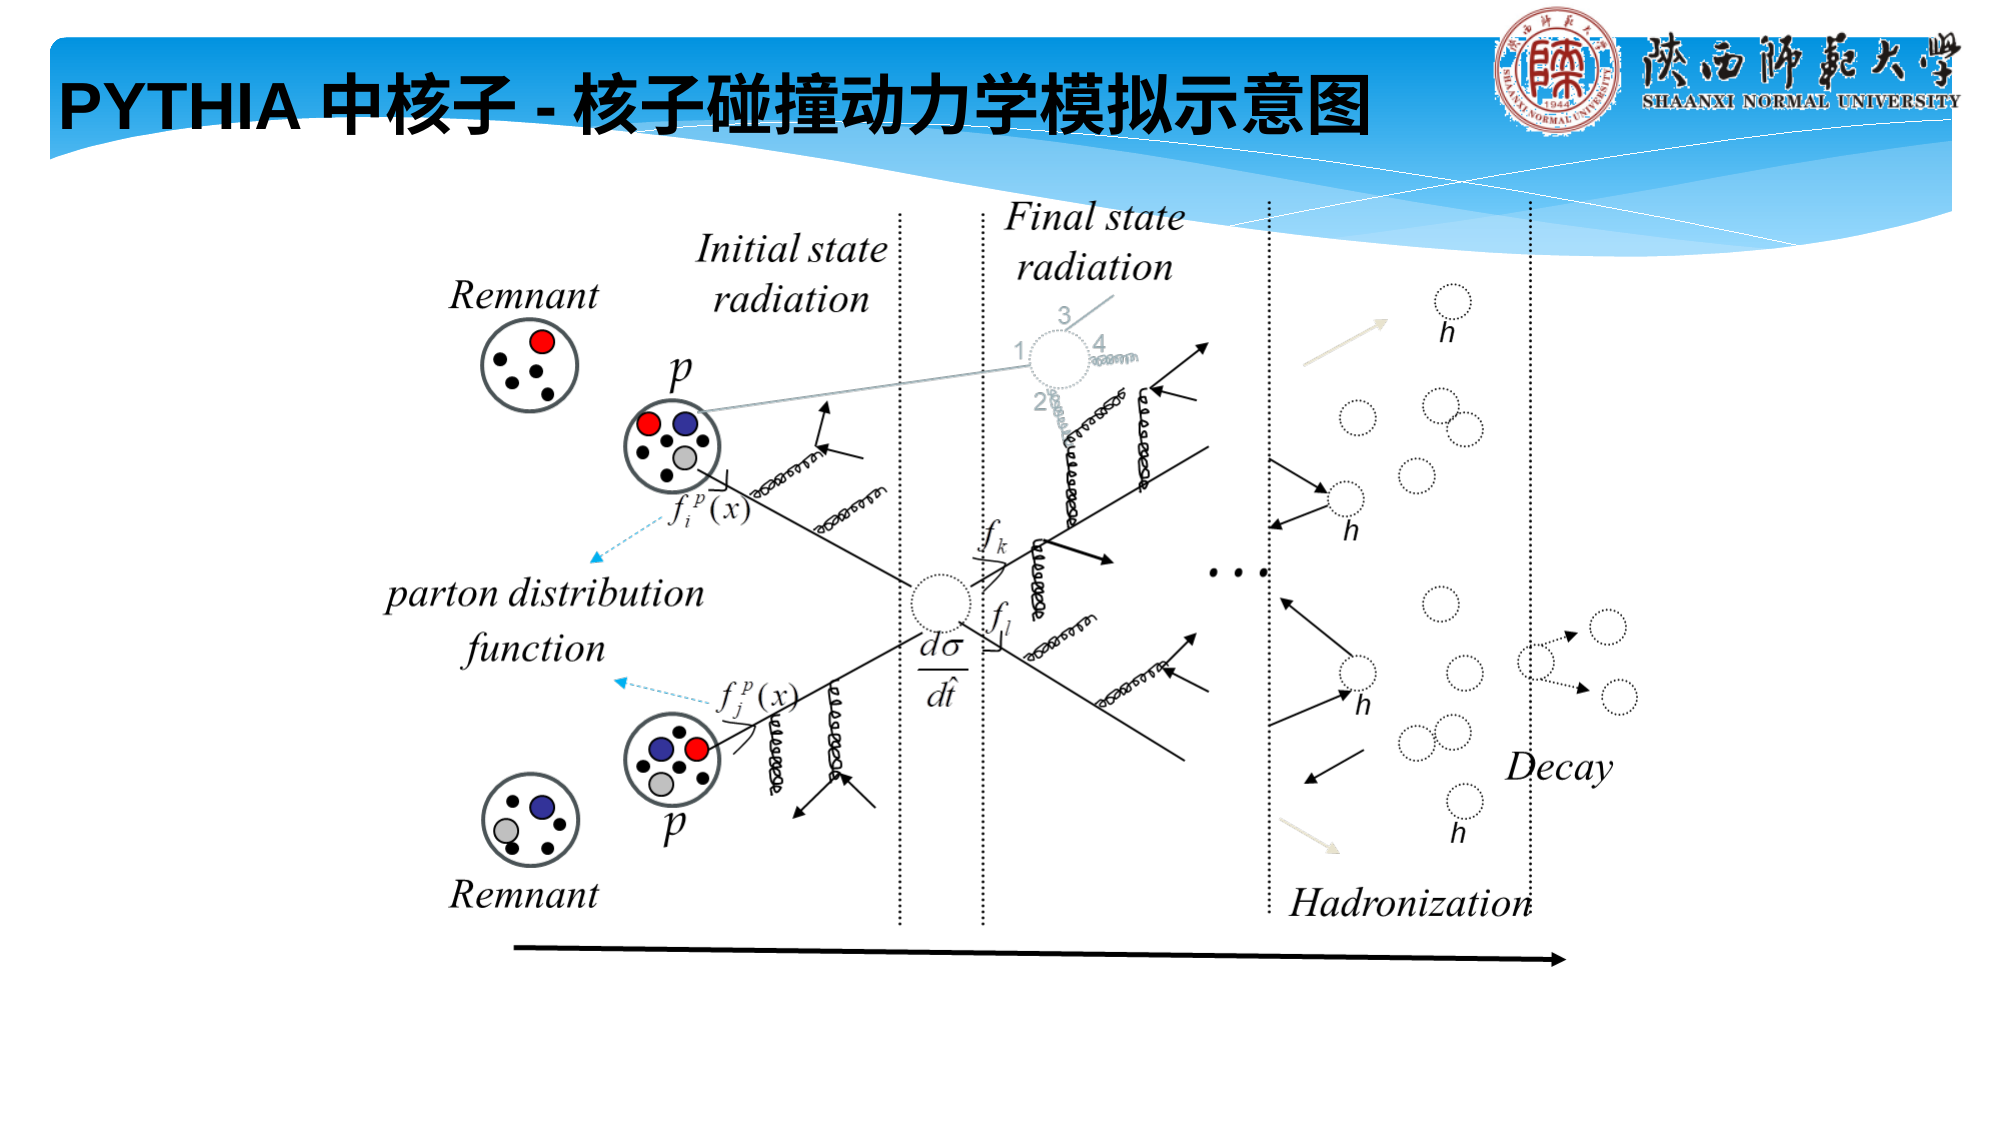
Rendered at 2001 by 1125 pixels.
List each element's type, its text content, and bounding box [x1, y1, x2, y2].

text_box PYTHIA中核子-核子碰撞动力学模拟示意图 [43, 56, 1473, 151]
picture [1474, 0, 2000, 143]
picture [361, 177, 1639, 1010]
